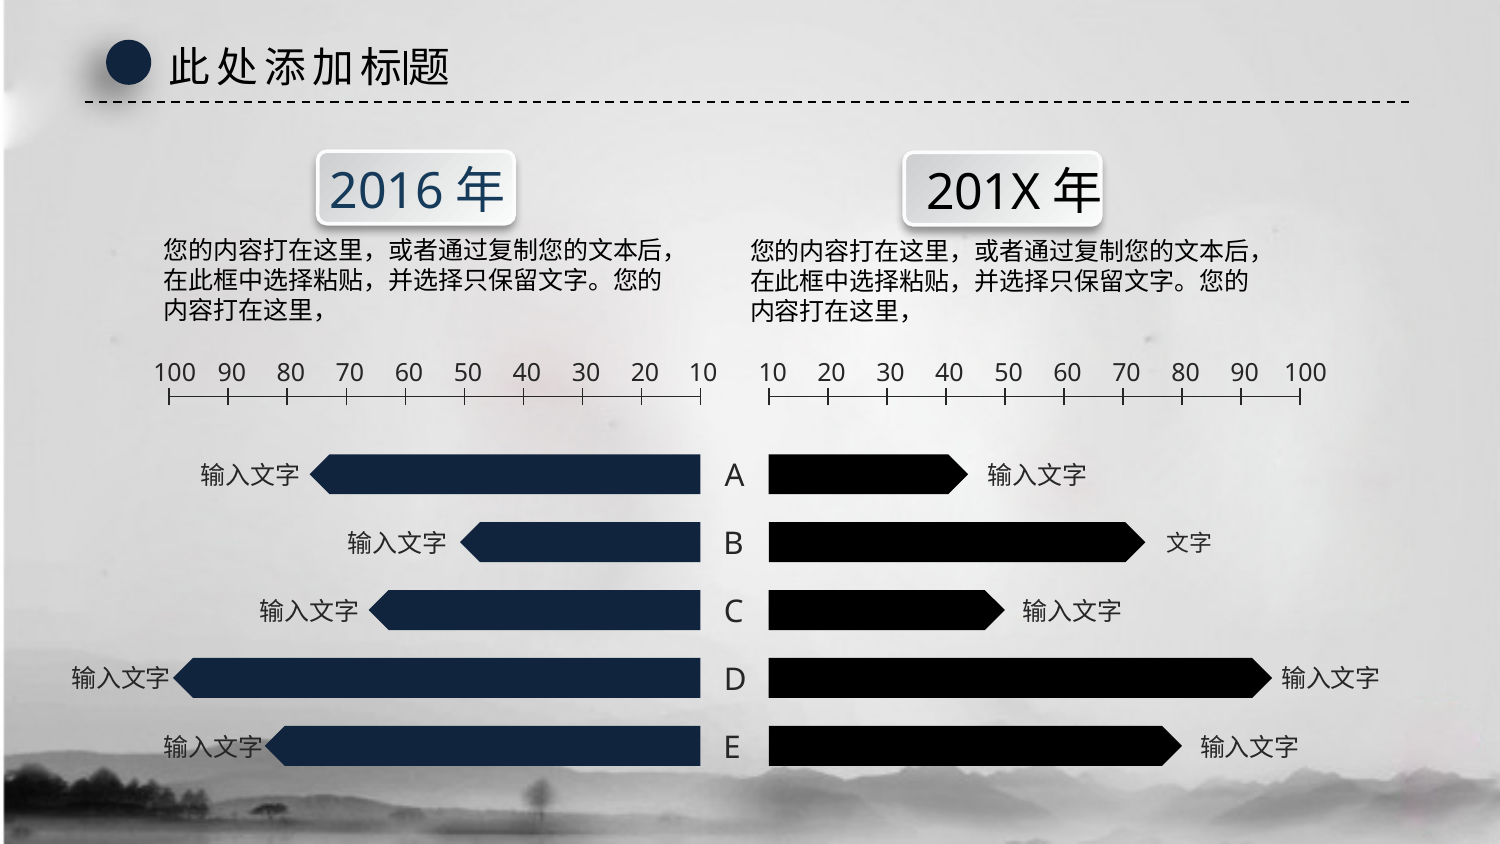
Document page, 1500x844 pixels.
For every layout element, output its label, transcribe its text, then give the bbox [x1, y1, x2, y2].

text_box [766, 655, 1269, 700]
text_box 20 [619, 350, 671, 385]
text_box 90 [208, 350, 258, 385]
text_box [317, 150, 515, 227]
text_box 80 [1160, 350, 1212, 385]
text_box [766, 452, 971, 497]
text_box 您的内容打在这里，或者通过复制您的文本后，在此框中选择粘贴，并选择只保留文字。您的内容打在这里， [735, 228, 1287, 333]
text_box 10 [747, 350, 799, 393]
text_box [766, 723, 1185, 768]
text_box [183, 655, 703, 700]
text_box 90 [1219, 350, 1271, 385]
text_box 输入文字 [976, 453, 1099, 496]
text_box E [712, 721, 753, 770]
text_box 输入文字 [336, 521, 460, 563]
text_box 您的内容打在这里，或者通过复制您的文本后，在此框中选择粘贴，并选择只保留文字。您的内容打在这里， [148, 227, 701, 332]
text_box 100 [142, 350, 208, 393]
text_box 文字 [1154, 523, 1224, 562]
picture [0, 0, 1500, 844]
text_box 60 [383, 350, 435, 385]
text_box 输入文字 [248, 589, 372, 631]
text_box A [713, 449, 756, 499]
text_box [275, 723, 703, 768]
text_box 输入文字 [1010, 589, 1134, 631]
text_box D [712, 653, 759, 702]
text_box 70 [1101, 350, 1153, 385]
text_box [104, 37, 153, 87]
text_box 输入文字 [1269, 656, 1393, 698]
text_box [766, 520, 1148, 565]
text_box 40 [924, 350, 976, 385]
text_box 60 [1042, 350, 1094, 385]
text_box 50 [442, 350, 494, 385]
text_box 输入文字 [1188, 725, 1312, 767]
text_box [372, 588, 703, 633]
text_box C [712, 585, 756, 634]
text_box [766, 588, 1007, 633]
text_box 40 [501, 350, 553, 385]
text_box 输入文字 [152, 725, 275, 767]
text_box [903, 152, 1121, 229]
text_box [312, 452, 703, 497]
text_box 30 [560, 350, 612, 385]
text_box 输入文字 [59, 656, 183, 698]
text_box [768, 387, 1301, 406]
text_box 100 [1272, 350, 1339, 393]
text_box 10 [677, 350, 729, 393]
text_box 30 [864, 350, 917, 385]
text_box 输入文字 [188, 453, 312, 496]
text_box 20 [805, 350, 858, 385]
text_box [168, 387, 701, 406]
text_box [460, 520, 703, 565]
text_box 70 [324, 350, 376, 385]
text_box 80 [265, 350, 317, 385]
text_box B [712, 517, 755, 567]
text_box 50 [983, 350, 1035, 385]
text_box 此处添加标题 [153, 33, 466, 99]
